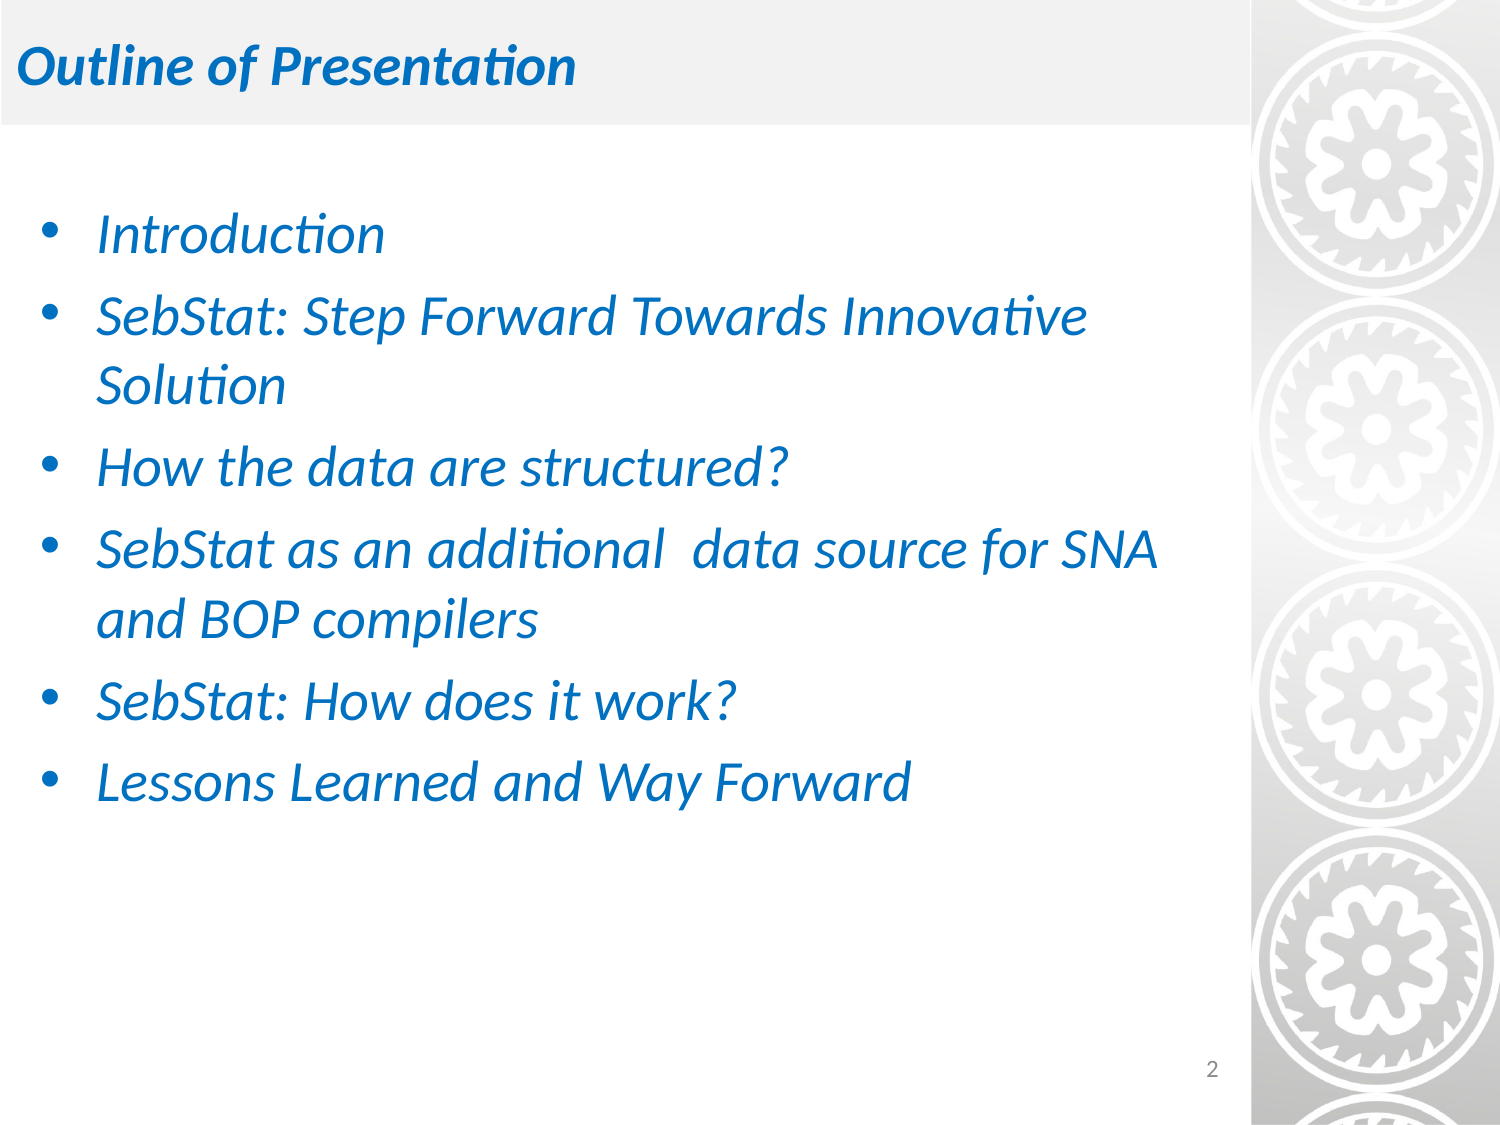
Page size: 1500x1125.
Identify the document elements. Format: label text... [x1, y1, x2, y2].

picture [0, 0, 1500, 1125]
slide_number 2 [1037, 1037, 1388, 1098]
title Outline of Presentation [1, 0, 1250, 125]
list Introduction SebStat: Step Forward Towards Innovative Solution How the data are structured? SebStat as an additional data source for SNA and BOP compilers SebStat: How does it work? Lessons Learned and Way Forward [24, 187, 1250, 1013]
